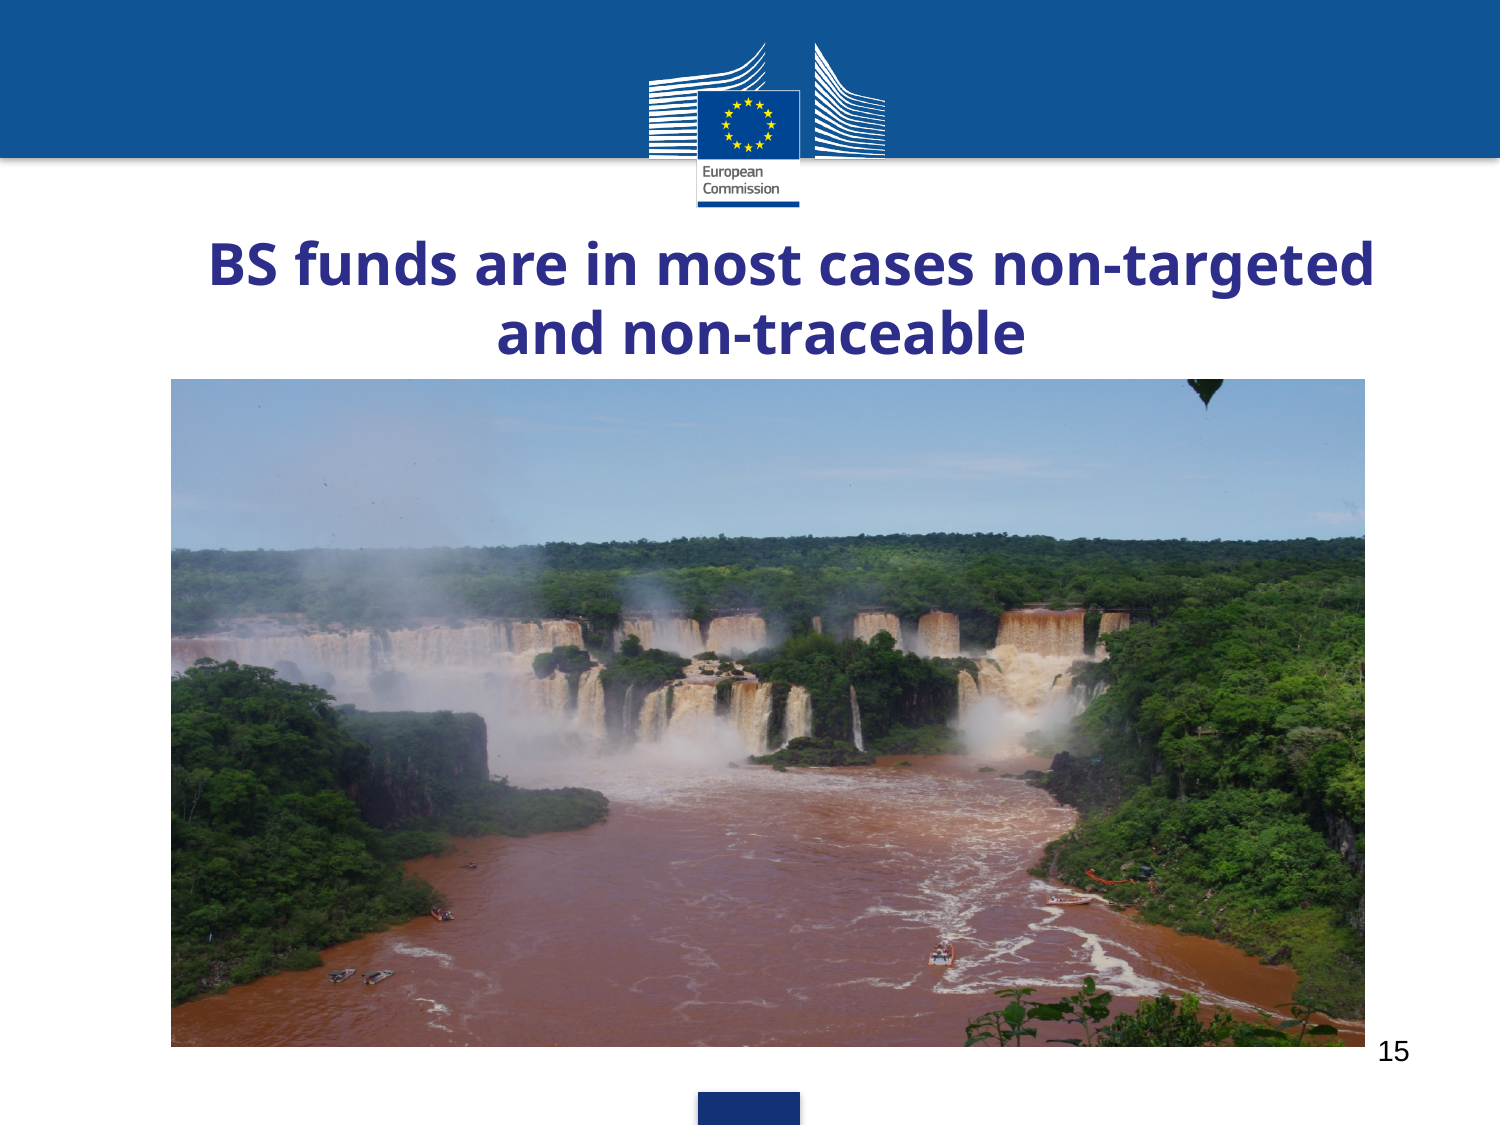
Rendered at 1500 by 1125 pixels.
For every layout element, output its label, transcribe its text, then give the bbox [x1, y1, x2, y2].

picture [649, 42, 885, 208]
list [170, 379, 1365, 1047]
title BS funds are in most cases non-targeted and non-traceable [64, 219, 1416, 374]
slide_number 15 [1074, 1024, 1426, 1103]
